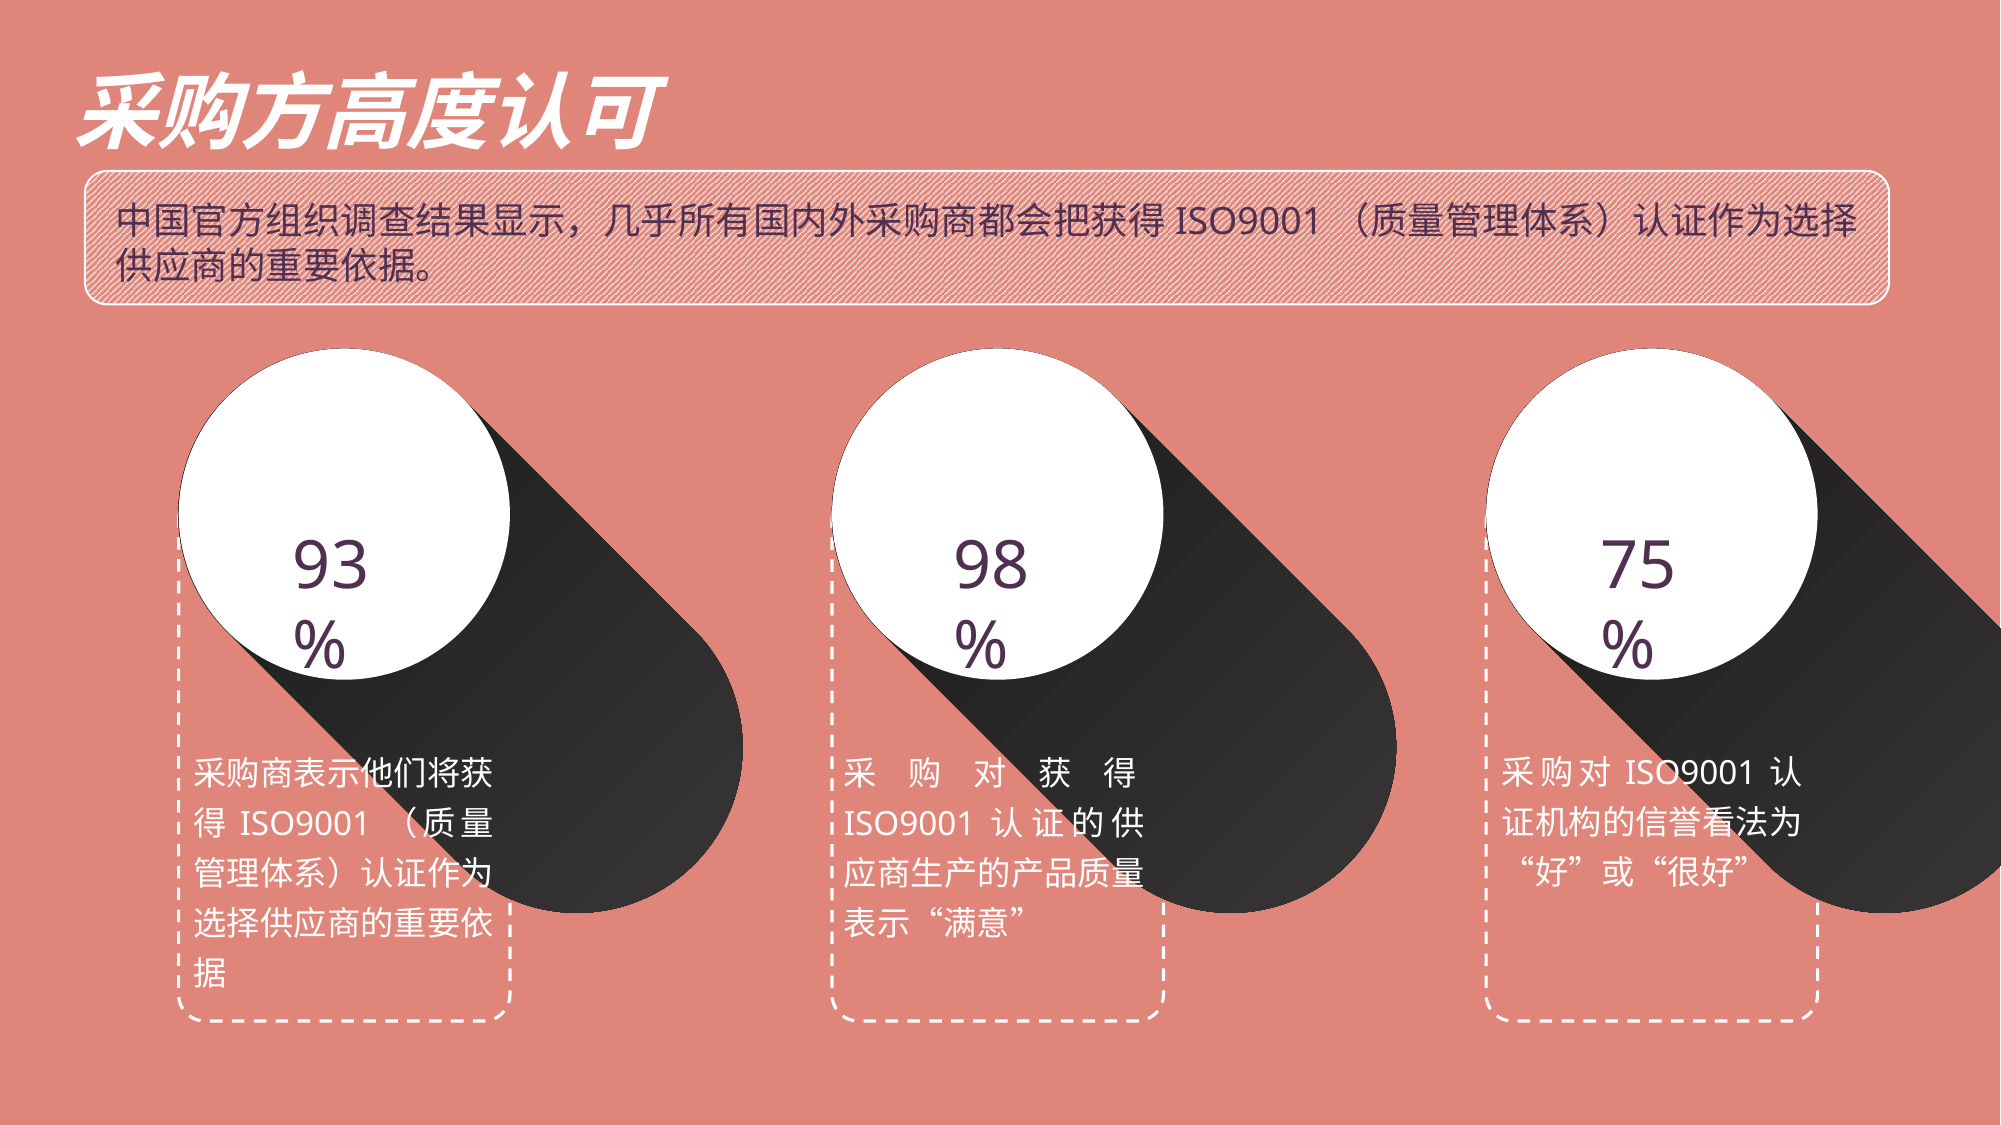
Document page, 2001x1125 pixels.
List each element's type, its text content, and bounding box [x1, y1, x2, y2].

text_box 采购方高度认可 [58, 52, 746, 167]
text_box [831, 299, 1280, 1022]
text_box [1485, 299, 1934, 1022]
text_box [178, 299, 627, 1022]
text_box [84, 170, 1890, 305]
